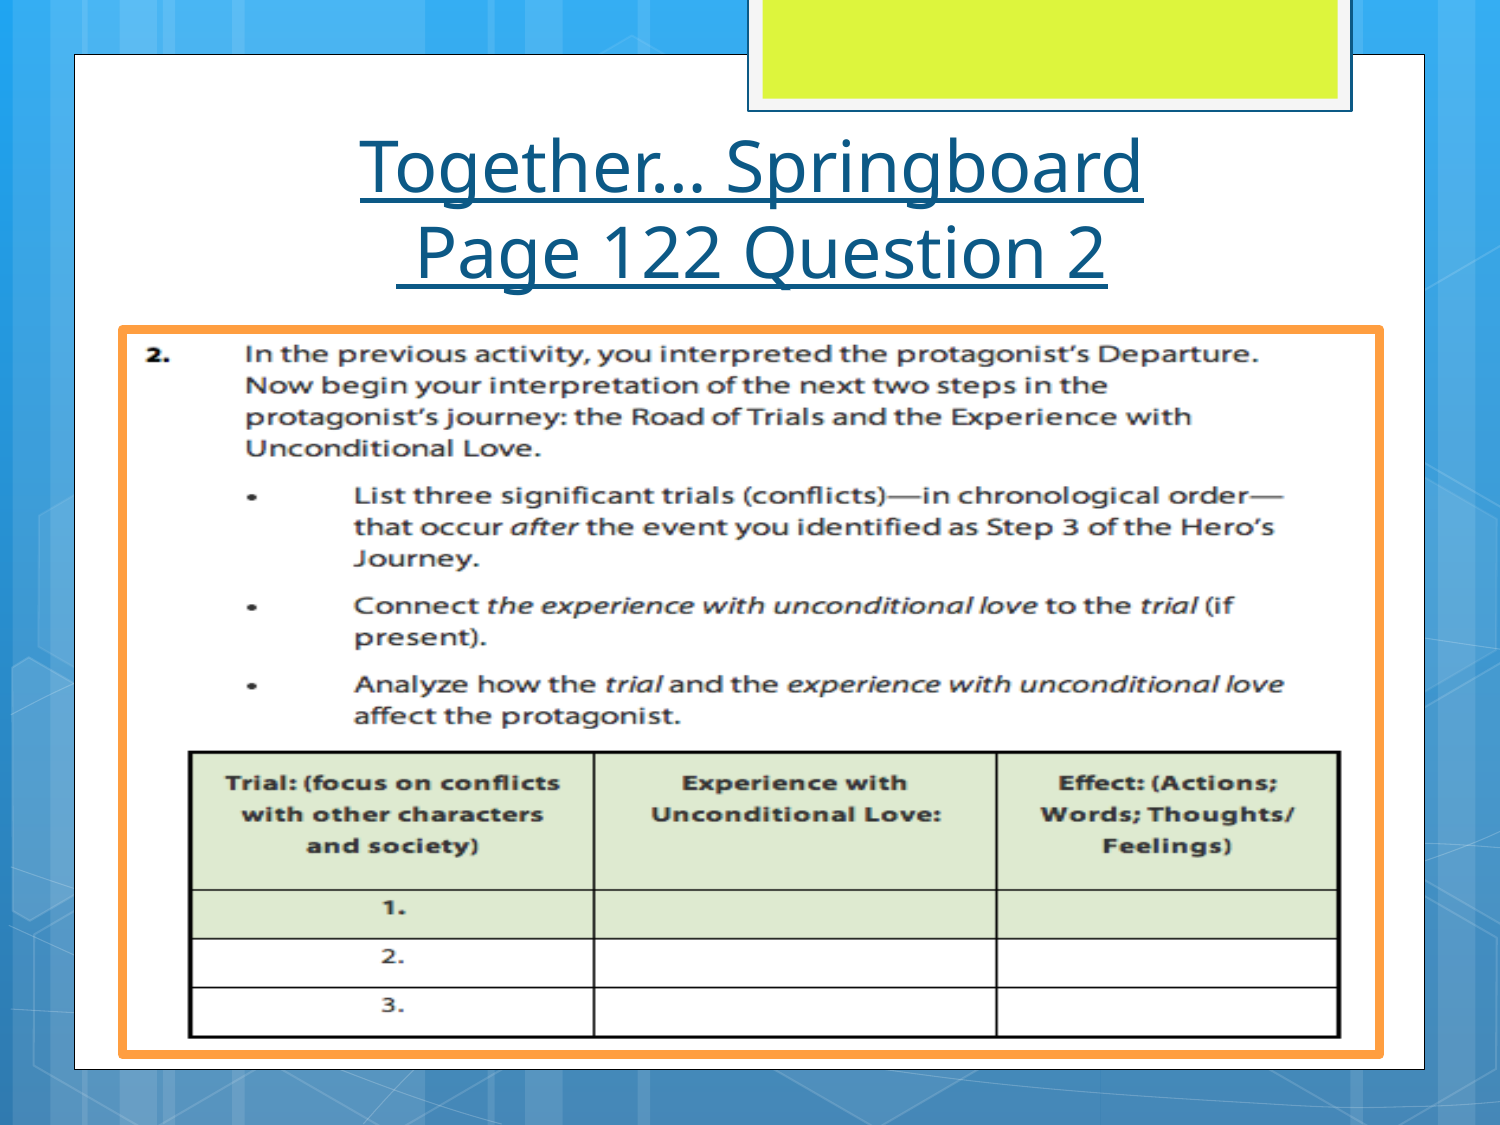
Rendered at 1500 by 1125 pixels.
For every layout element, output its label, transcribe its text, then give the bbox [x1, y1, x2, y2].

title Together… Springboard Page 122 Question 2 [78, 112, 1426, 300]
picture [127, 334, 1375, 1051]
